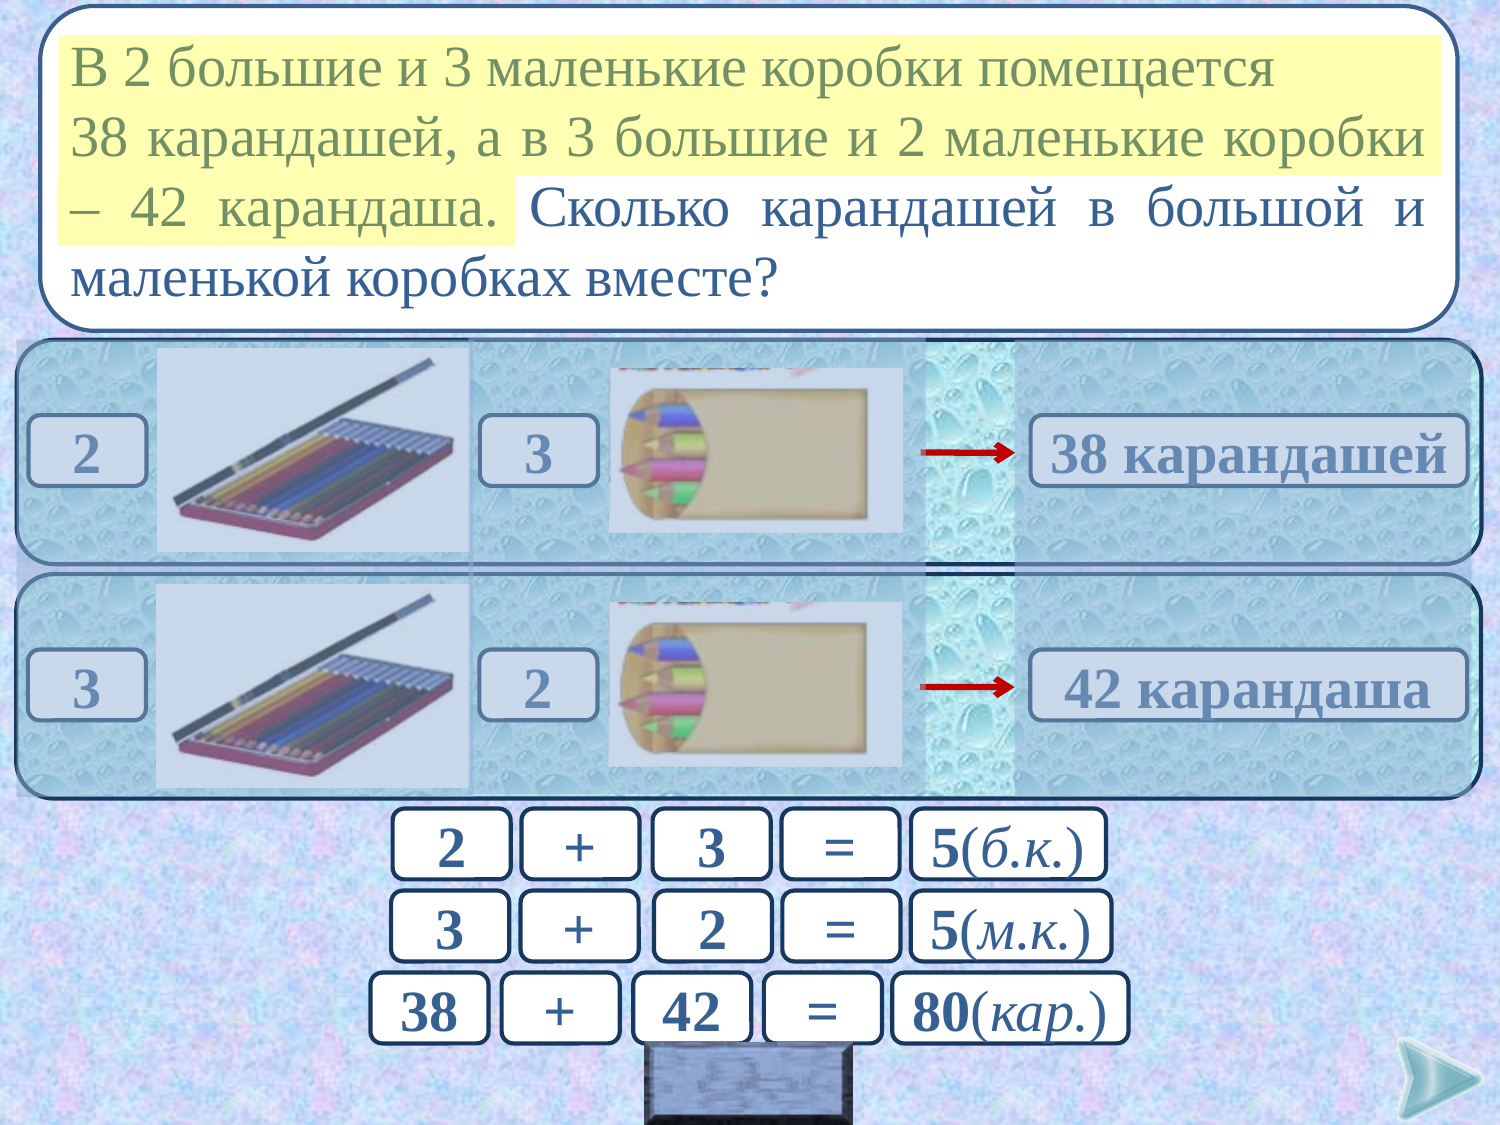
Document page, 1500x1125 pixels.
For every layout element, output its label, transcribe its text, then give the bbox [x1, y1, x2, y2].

text_box [928, 572, 1012, 684]
text_box [56, 33, 1443, 103]
text_box [928, 460, 1012, 567]
text_box [841, 695, 1455, 801]
text_box [56, 103, 467, 174]
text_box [392, 808, 1107, 880]
text_box [928, 337, 1449, 450]
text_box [390, 890, 1112, 962]
text_box [841, 335, 928, 796]
text_box [467, 103, 1443, 178]
text_box [467, 335, 668, 796]
picture [0, 0, 1500, 1125]
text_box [370, 972, 1129, 1044]
text_box [15, 338, 476, 799]
text_box [1474, 586, 1484, 787]
text_box [42, 796, 668, 801]
text_box [56, 174, 518, 248]
text_box [1012, 338, 1474, 799]
text_box В 2 большие и 3 маленькие коробки помещается 38 карандашей, а в 3 большие и 2 маленькие коробки – 42 карандаша. Сколько карандашей в большой и маленькой коробках вместе? ? [38, 3, 1460, 333]
text_box [1474, 351, 1484, 553]
